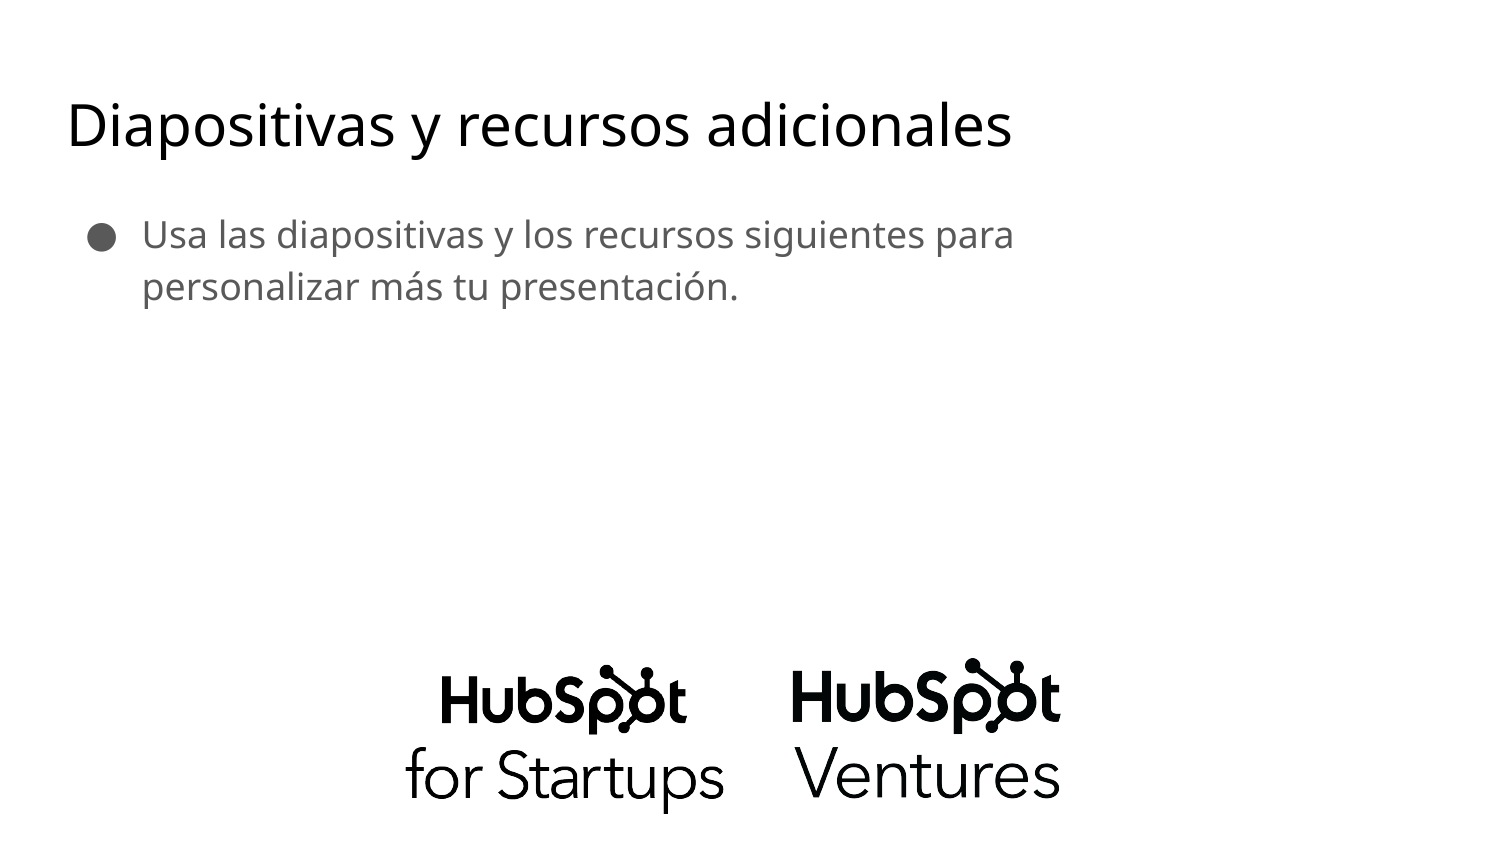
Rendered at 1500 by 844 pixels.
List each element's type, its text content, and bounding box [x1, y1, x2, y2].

title Diapositivas y recursos adicionales [51, 72, 1449, 167]
picture [387, 643, 742, 834]
list Usa las diapositivas y los recursos siguientes para personalizar más tu presentación. [51, 189, 1136, 332]
picture [781, 645, 1072, 823]
